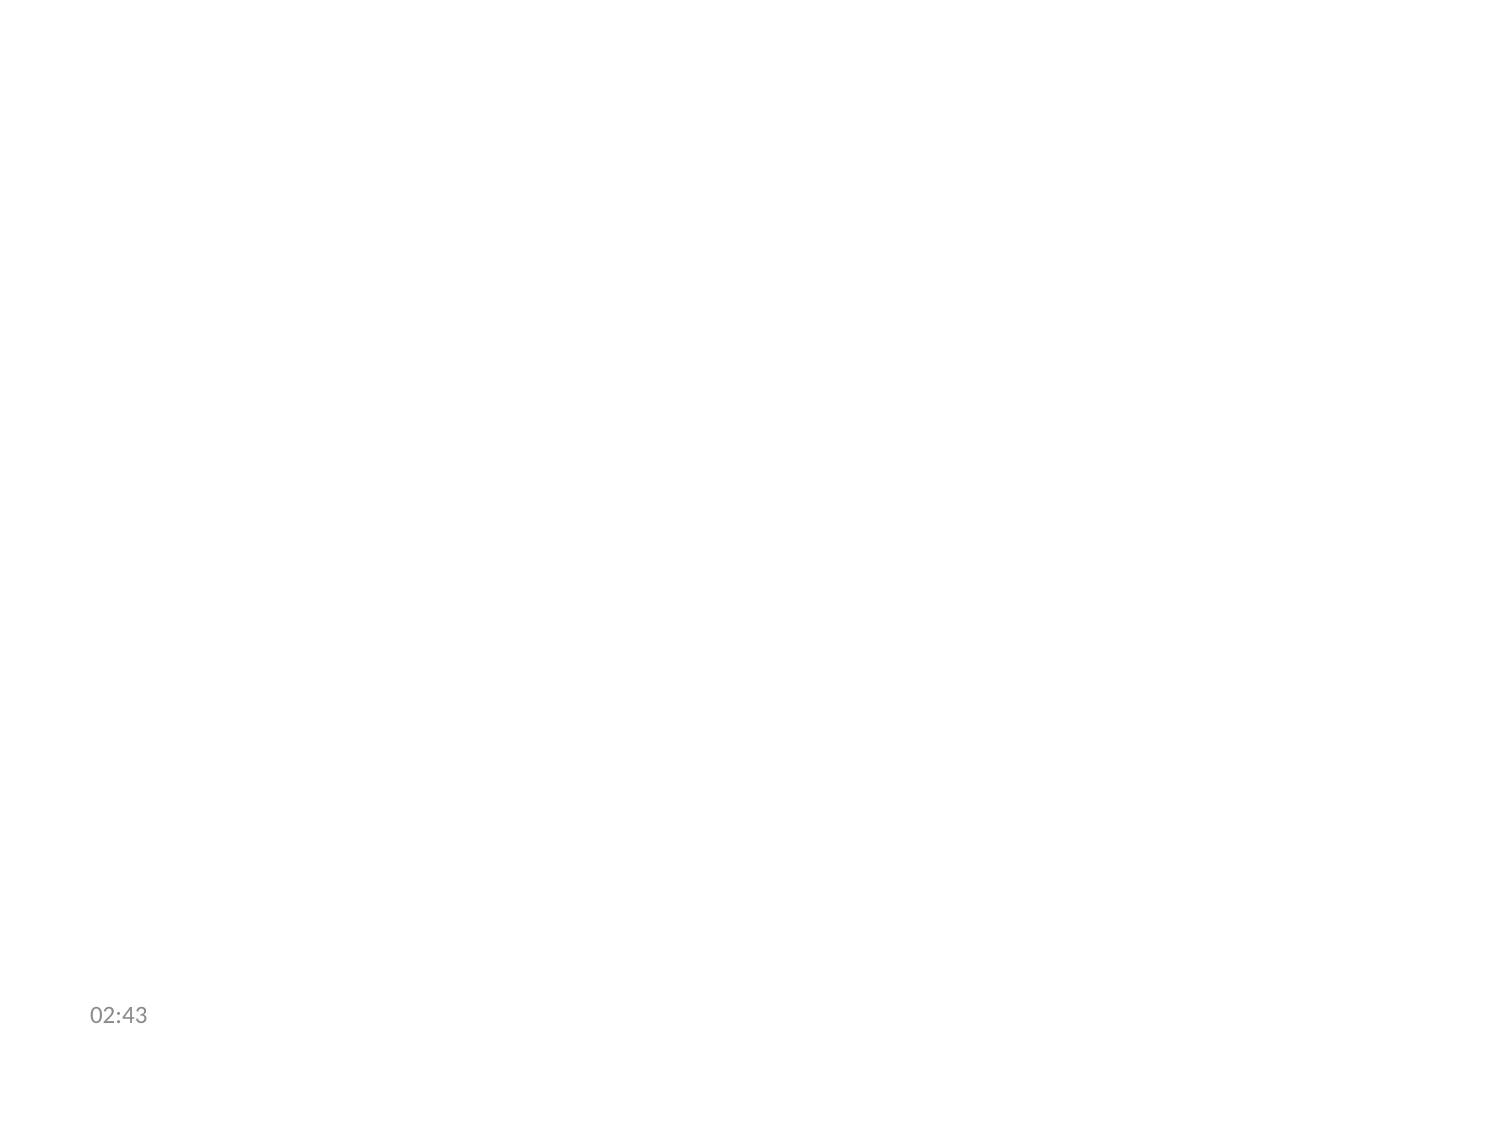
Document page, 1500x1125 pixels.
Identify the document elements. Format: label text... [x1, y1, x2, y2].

text_box 15:35 [75, 983, 425, 1044]
